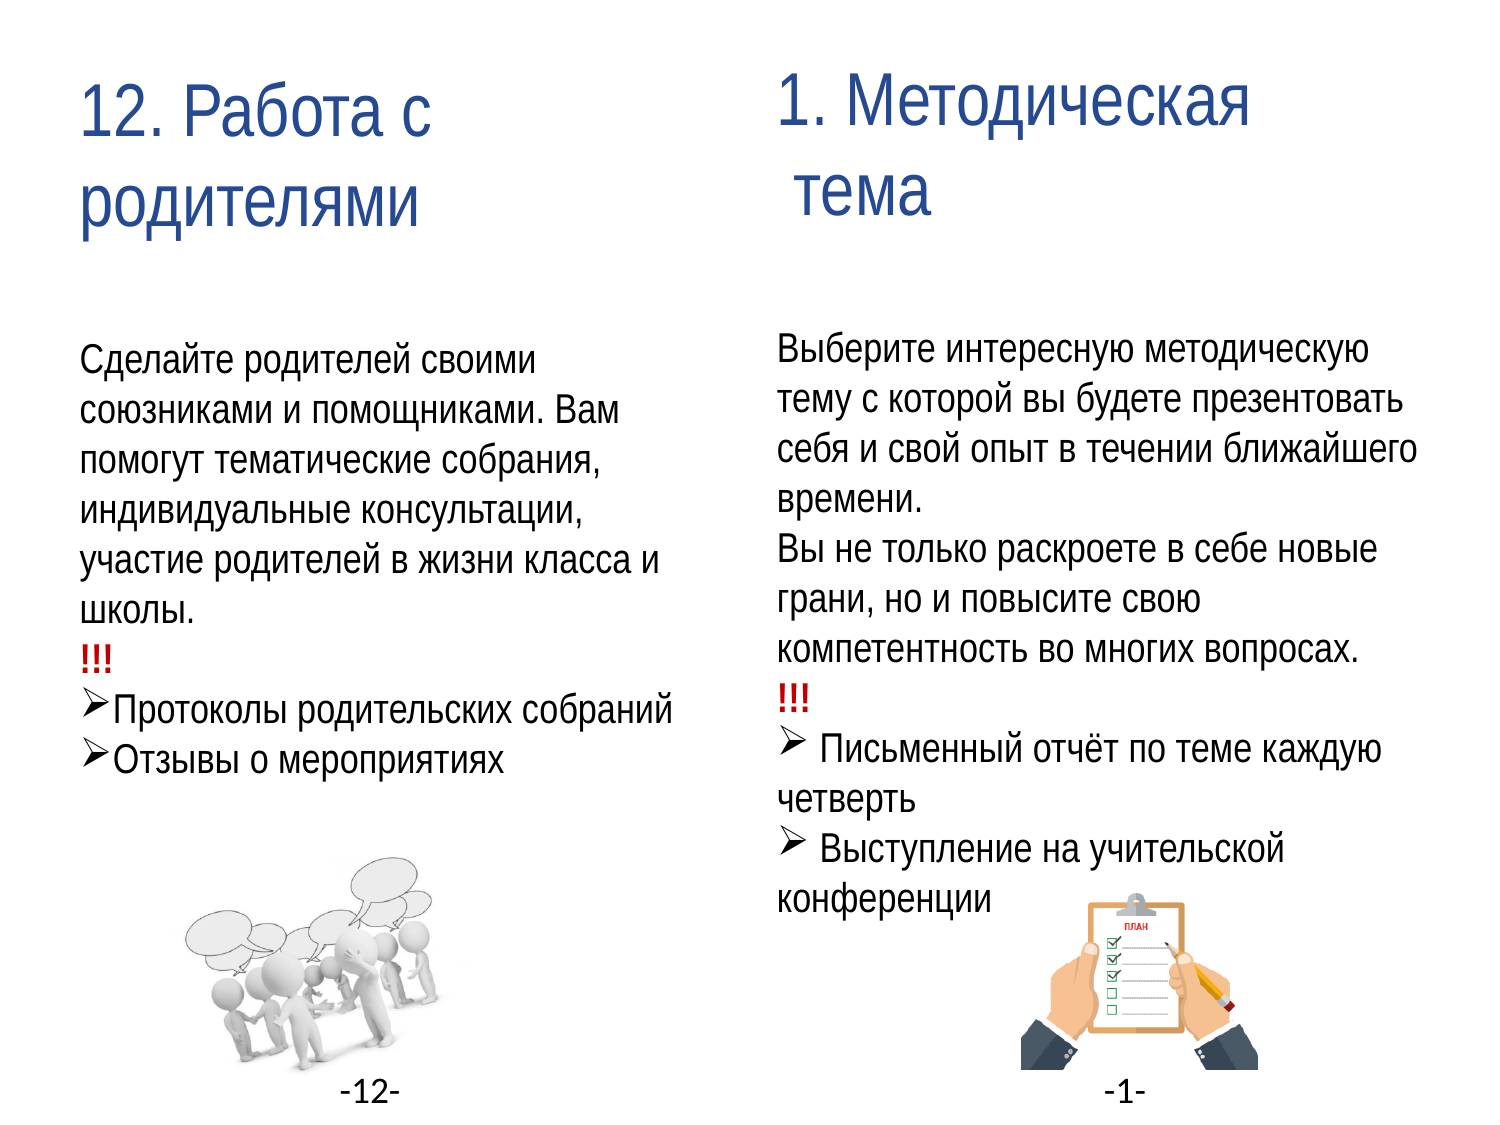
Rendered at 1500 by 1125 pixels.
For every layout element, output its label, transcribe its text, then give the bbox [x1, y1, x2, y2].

text_box 12. Работа с родителями Сделайте родителей своими союзниками и помощниками. Вам помогут тематические собрания, индивидуальные консультации, участие родителей в жизни класса и школы. !!! Протоколы родительских собраний Отзывы о мероприятиях [64, 54, 691, 840]
picture [1021, 893, 1259, 1071]
text_box 1. Методическая тема Выберите интересную методическую тему с которой вы будете презентовать себя и свой опыт в течении ближайшего времени. Вы не только раскроете в себе новые грани, но и повысите свою компетентность во многих вопросах. !!! Письменный отчёт по теме каждую четверть Выступление на учительской конференции [761, 43, 1436, 1029]
picture [170, 857, 475, 1083]
text_box -12- -1- [324, 1058, 1206, 1119]
